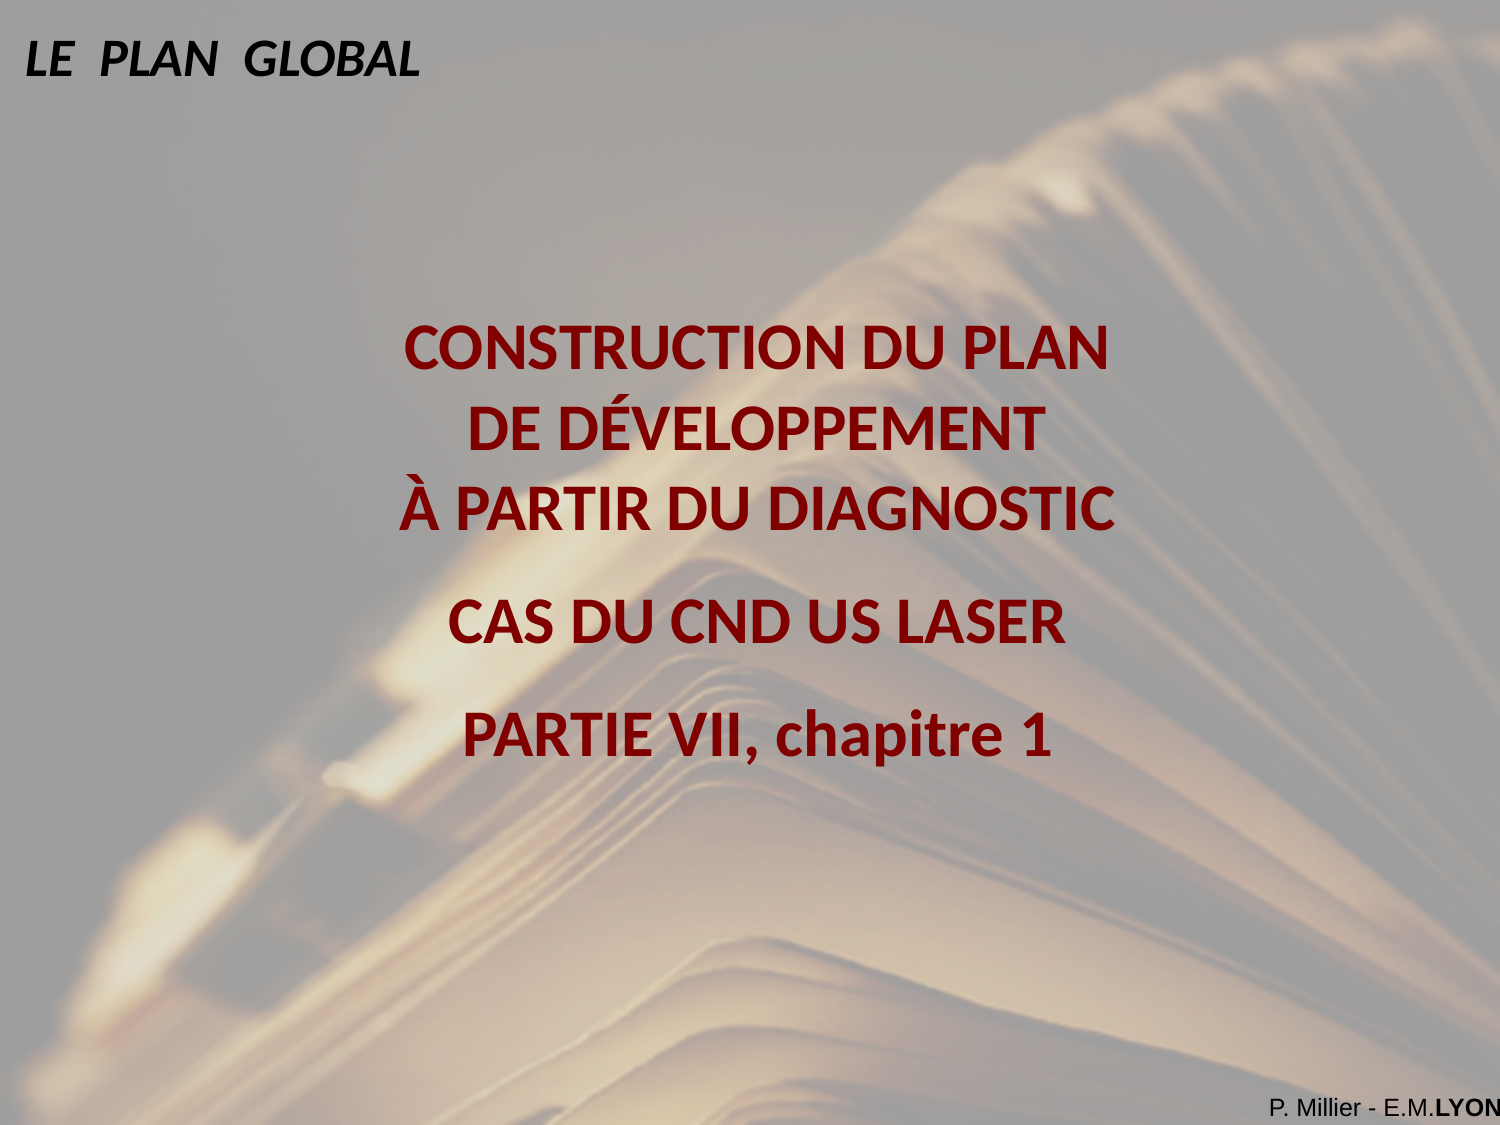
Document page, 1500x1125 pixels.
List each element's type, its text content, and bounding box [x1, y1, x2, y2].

picture [0, 0, 1500, 1125]
text_box CONSTRUCTION DU PLAN DE DÉVELOPPEMENT À PARTIR DU DIAGNOSTIC CAS DU CND US LASER PARTIE VII, chapitre 1 [238, 296, 1277, 834]
text_box LE PLAN GLOBAL [10, 24, 1186, 138]
